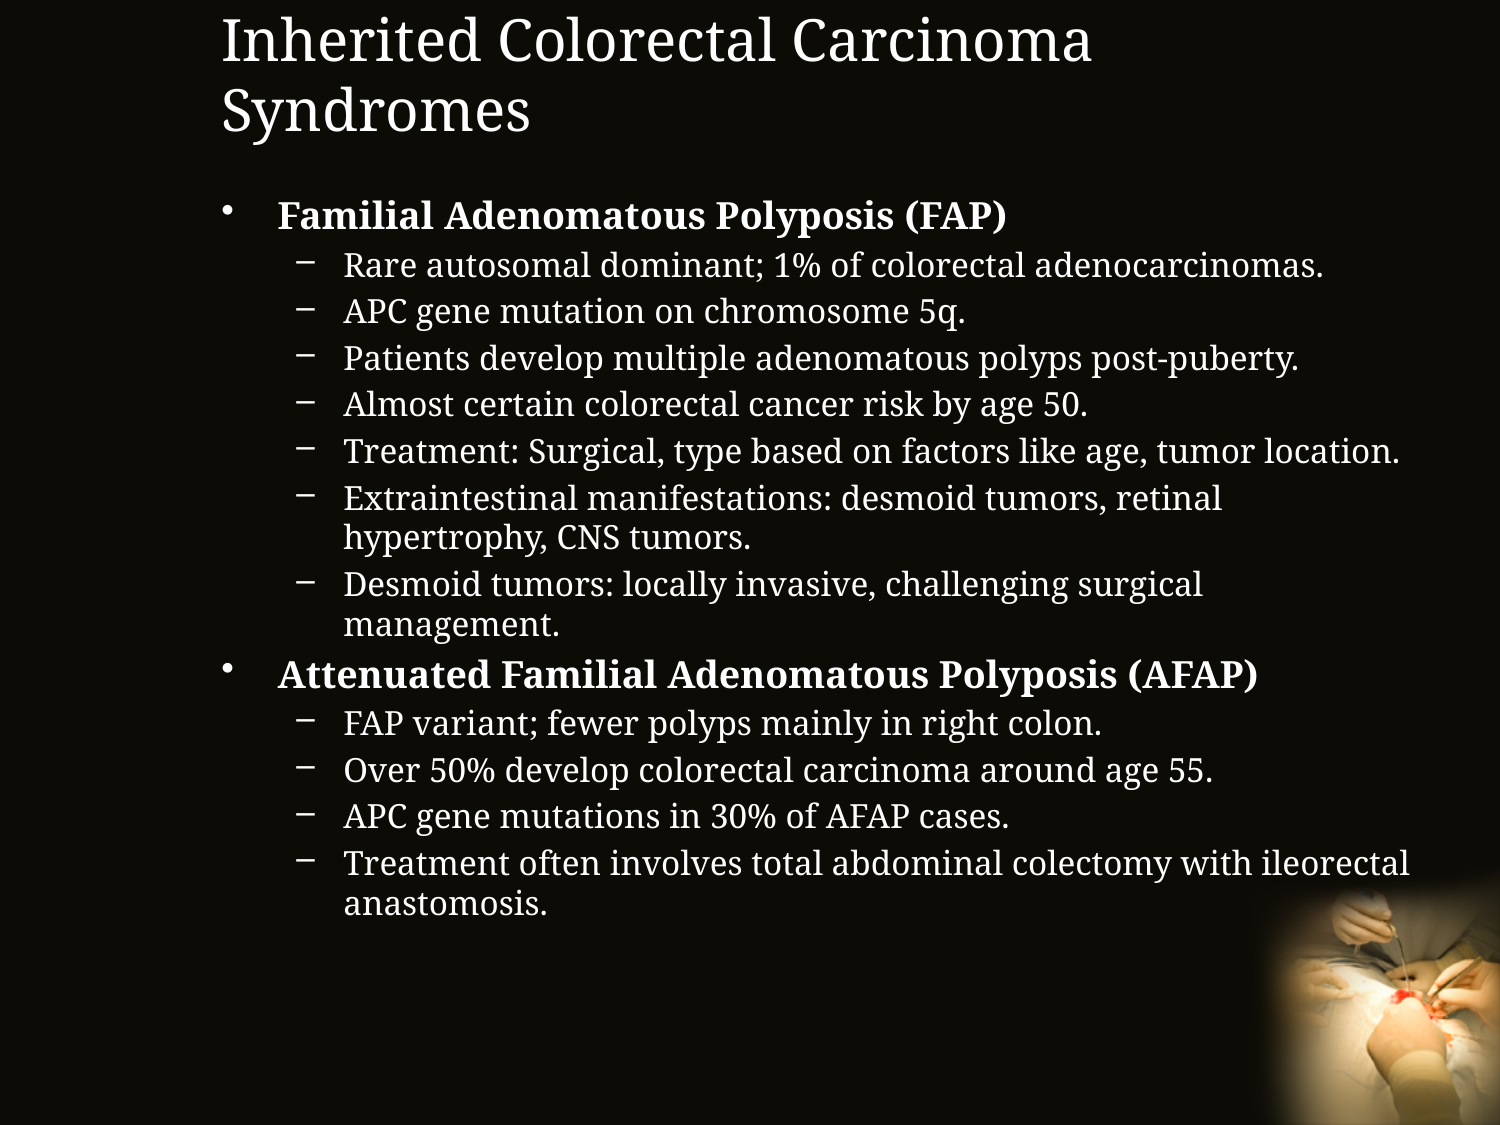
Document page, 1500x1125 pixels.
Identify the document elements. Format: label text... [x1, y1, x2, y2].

picture [0, 0, 1500, 1125]
list Familial Adenomatous Polyposis (FAP) Rare autosomal dominant; 1% of colorectal adenocarcinomas. APC gene mutation on chromosome 5q. Patients develop multiple adenomatous polyps post-puberty. Almost certain colorectal cancer risk by age 50. Treatment: Surgical, type based on factors like age, tumor location. Extraintestinal manifestations: desmoid tumors, retinal hypertrophy, CNS tumors. Desmoid tumors: locally invasive, challenging surgical management. Attenuated Familial Adenomatous Polyposis (AFAP) FAP variant; fewer polyps mainly in right colon. Over 50% develop colorectal carcinoma around age 55. APC gene mutations in 30% of AFAP cases. Treatment often involves total abdominal colectomy with ileorectal anastomosis. [206, 184, 1436, 1059]
title Inherited Colorectal Carcinoma Syndromes [206, 30, 1377, 115]
